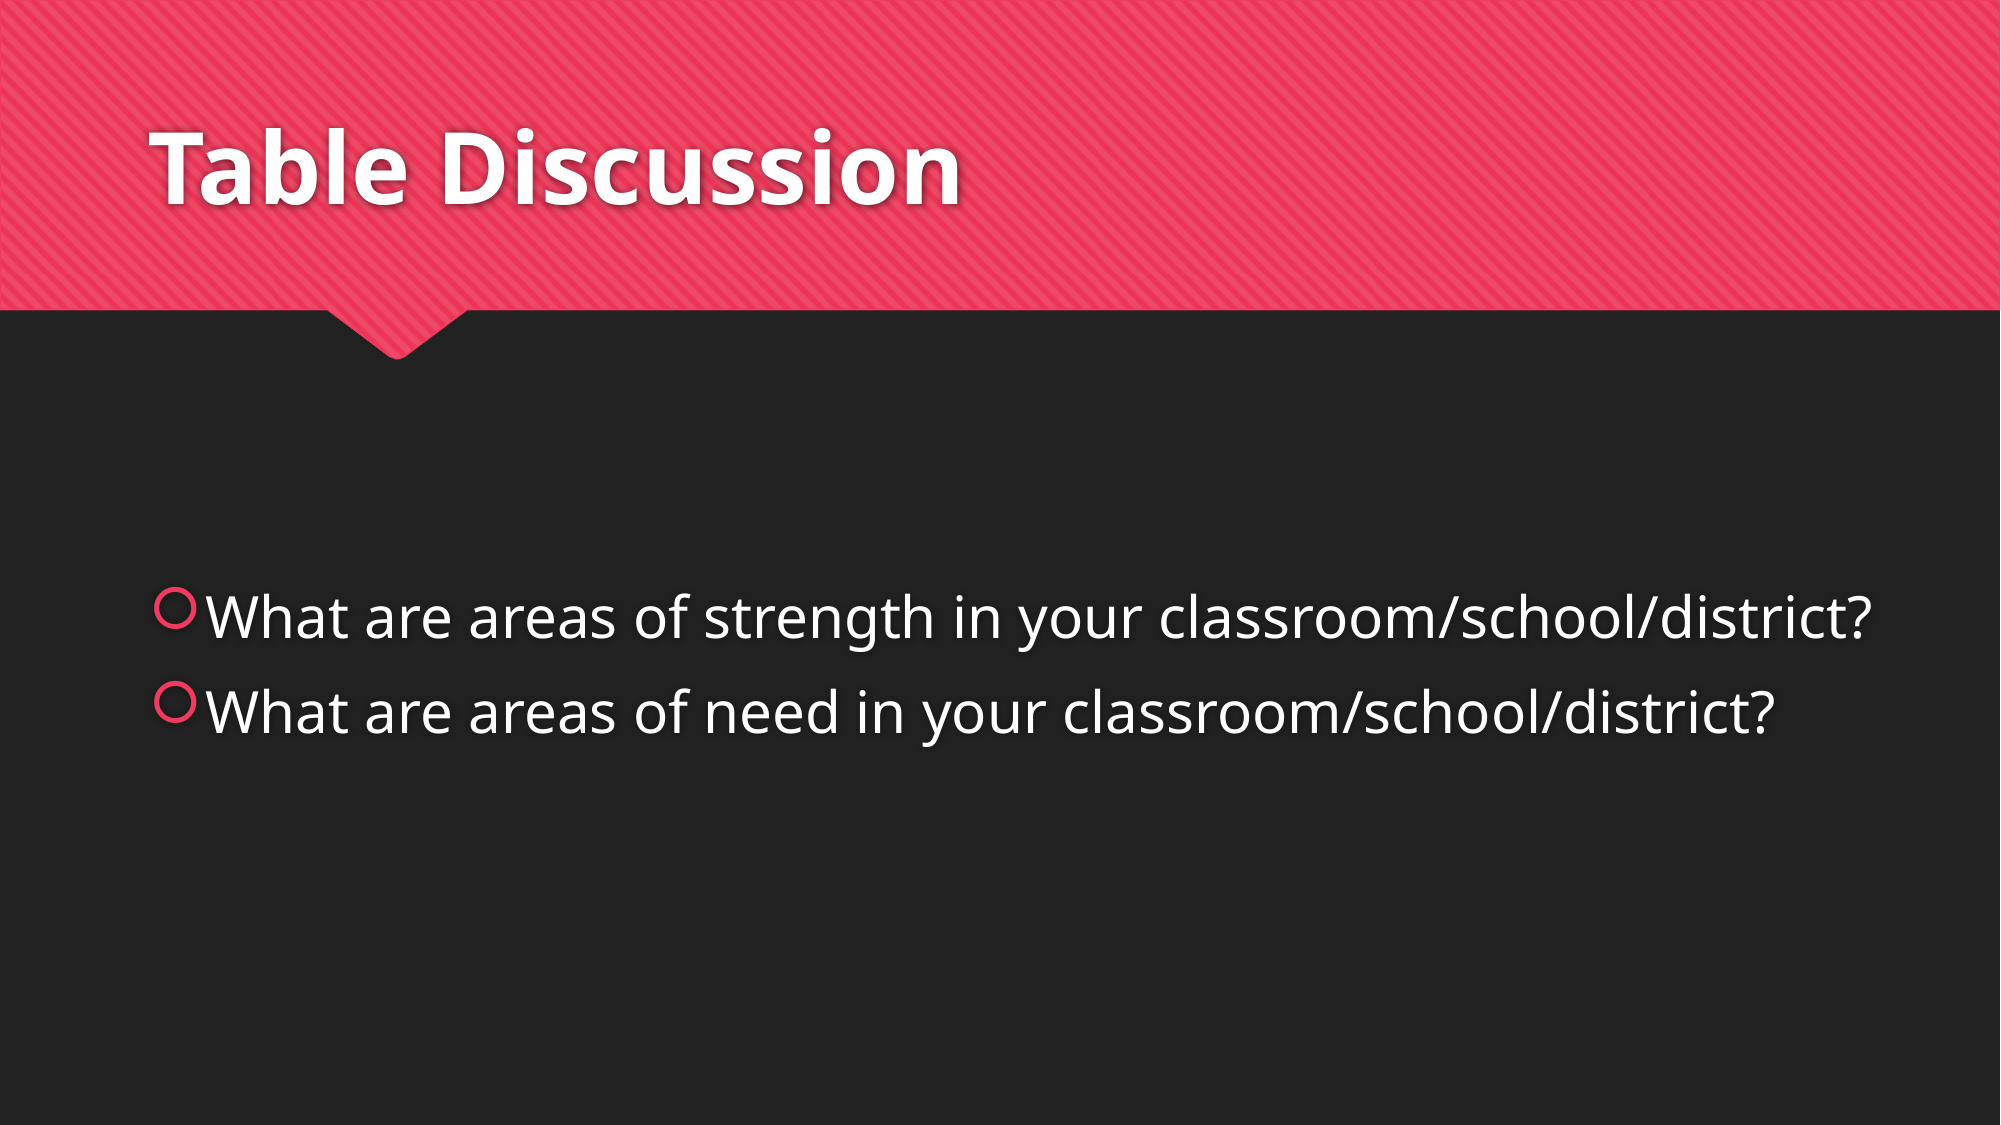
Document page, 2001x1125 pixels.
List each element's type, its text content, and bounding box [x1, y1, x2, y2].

list What are areas of strength in your classroom/school/district? What are areas of need in your classroom/school/district? [134, 364, 1939, 962]
title Table Discussion [132, 73, 1868, 233]
